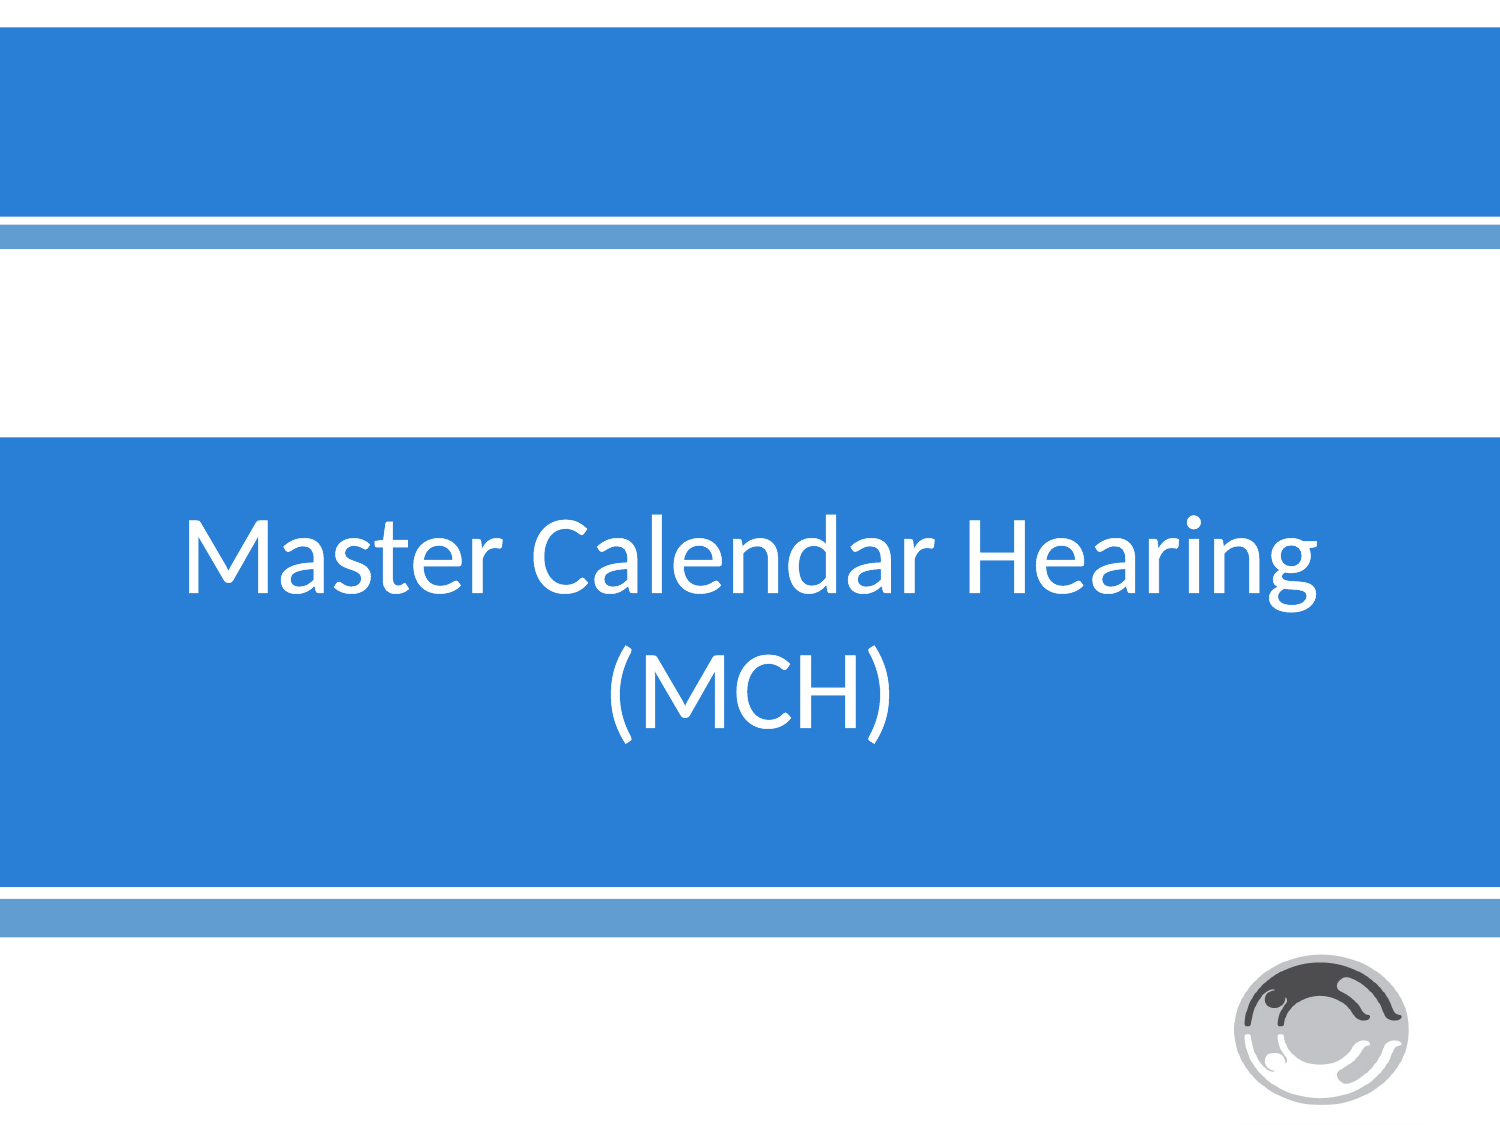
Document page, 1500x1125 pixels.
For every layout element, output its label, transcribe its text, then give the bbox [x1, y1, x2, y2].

title Master Calendar Hearing (MCH) [37, 431, 1463, 758]
picture [1234, 952, 1424, 1125]
